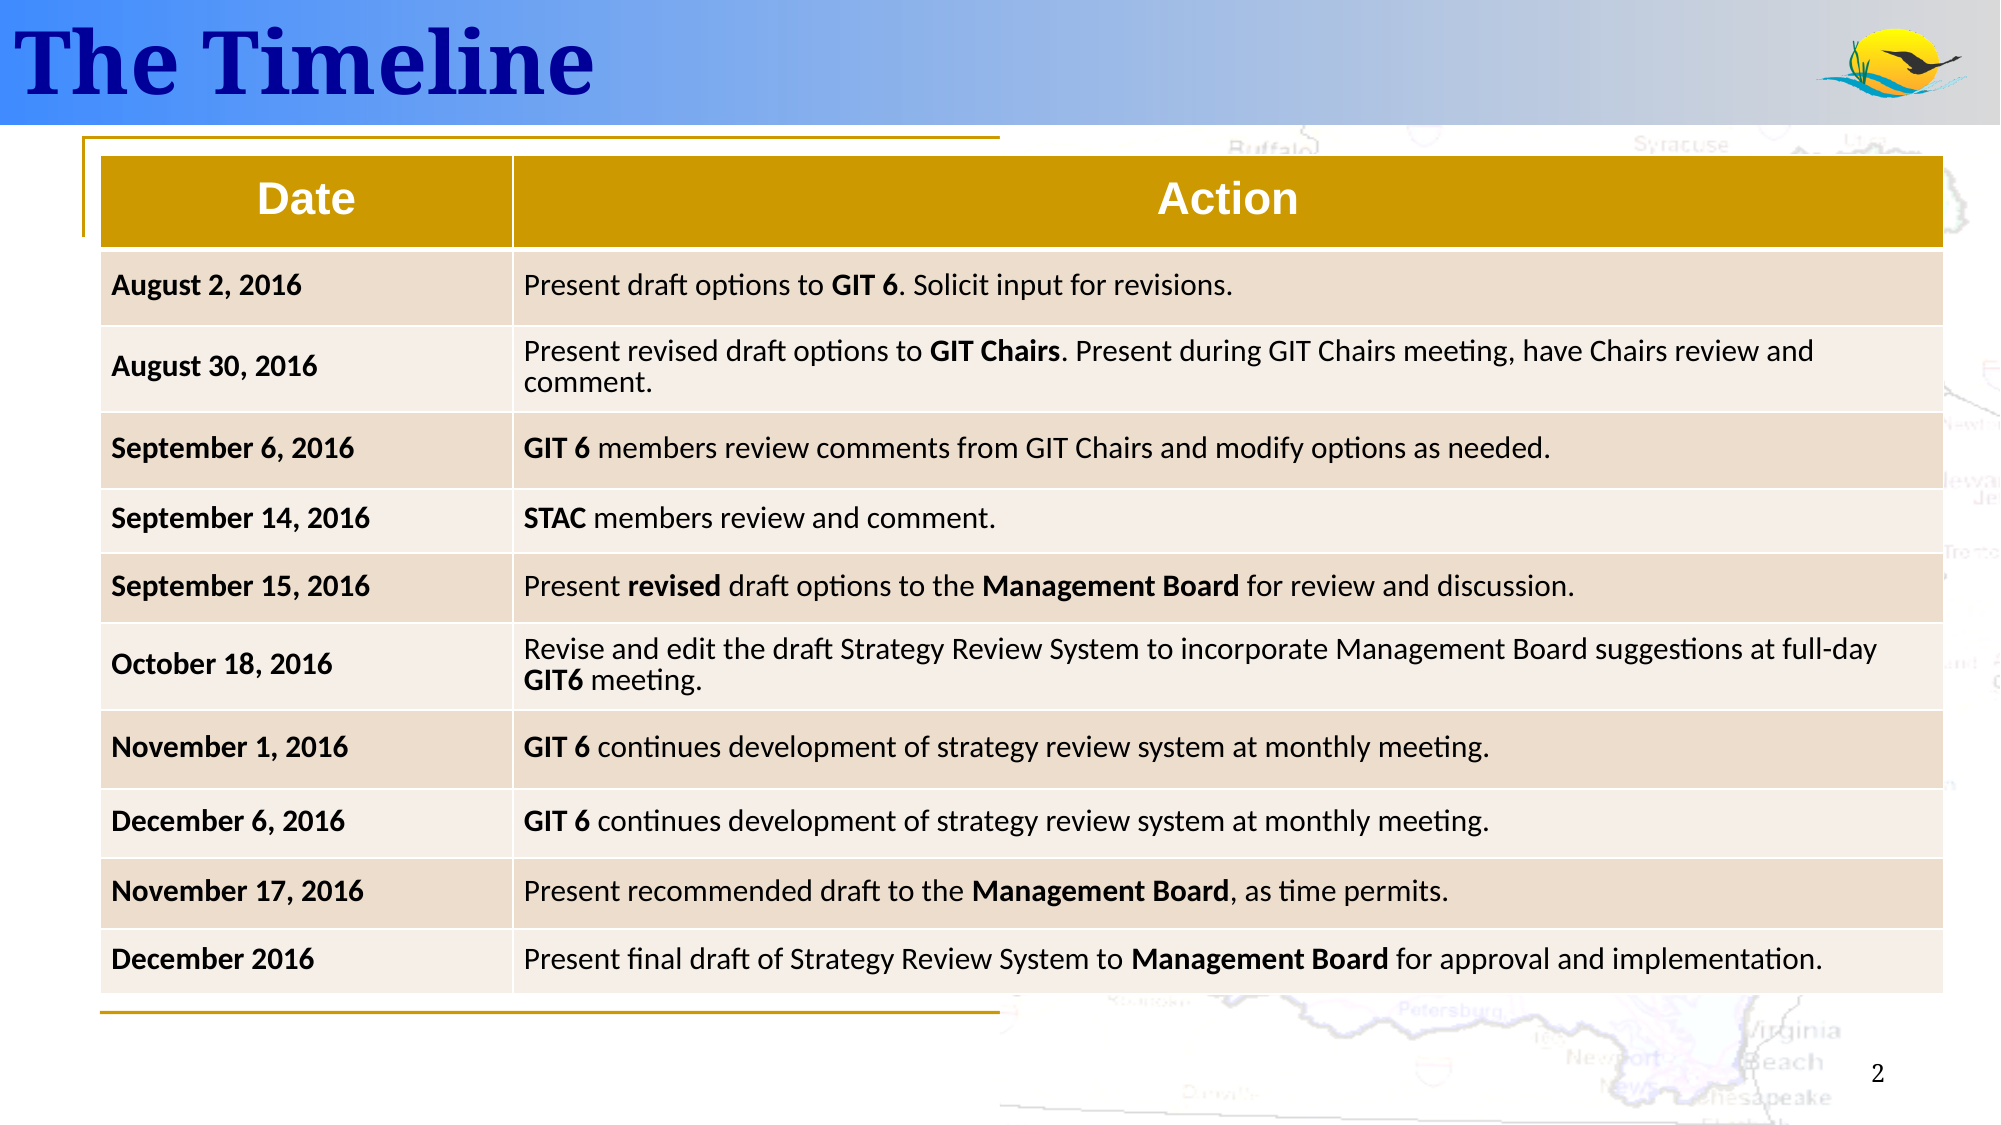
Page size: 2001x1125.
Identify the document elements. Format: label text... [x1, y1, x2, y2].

text_box The Timeline [0, 0, 2000, 120]
table_cell September 6, 2016 [101, 413, 512, 488]
table_cell Present draft options to GIT 6. Solicit input for revisions. [514, 252, 1943, 325]
table_cell Present final draft of Strategy Review System to Management Board for approval and implementation. [514, 930, 1943, 993]
table_cell STAC members review and comment. [514, 490, 1943, 552]
table_cell November 17, 2016 [101, 859, 512, 928]
table_cell Present revised draft options to the Management Board for review and discussion. [514, 554, 1943, 622]
table_cell GIT 6 continues development of strategy review system at monthly meeting. [514, 711, 1943, 788]
table_cell December 6, 2016 [101, 790, 512, 857]
table_header Date [101, 156, 512, 247]
table_cell September 14, 2016 [101, 490, 512, 552]
table_cell Present revised draft options to GIT Chairs. Present during GIT Chairs meeting, have Chairs review and comment. [514, 327, 1943, 411]
table_cell GIT 6 members review comments from GIT Chairs and modify options as needed. [514, 413, 1943, 488]
table_cell August 30, 2016 [101, 327, 512, 411]
table_cell Revise and edit the draft Strategy Review System to incorporate Management Board suggestions at full-day GIT6 meeting. [514, 624, 1943, 709]
slide_number 2 [1433, 1023, 1901, 1100]
table_cell August 2, 2016 [101, 252, 512, 325]
table_cell Present recommended draft to the Management Board, as time permits. [514, 859, 1943, 928]
table_cell GIT 6 continues development of strategy review system at monthly meeting. [514, 790, 1943, 857]
table_cell October 18, 2016 [101, 624, 512, 709]
table_cell September 15, 2016 [101, 554, 512, 622]
table_cell December 2016 [101, 930, 512, 993]
table_header Action [514, 156, 1943, 247]
table_cell November 1, 2016 [101, 711, 512, 788]
